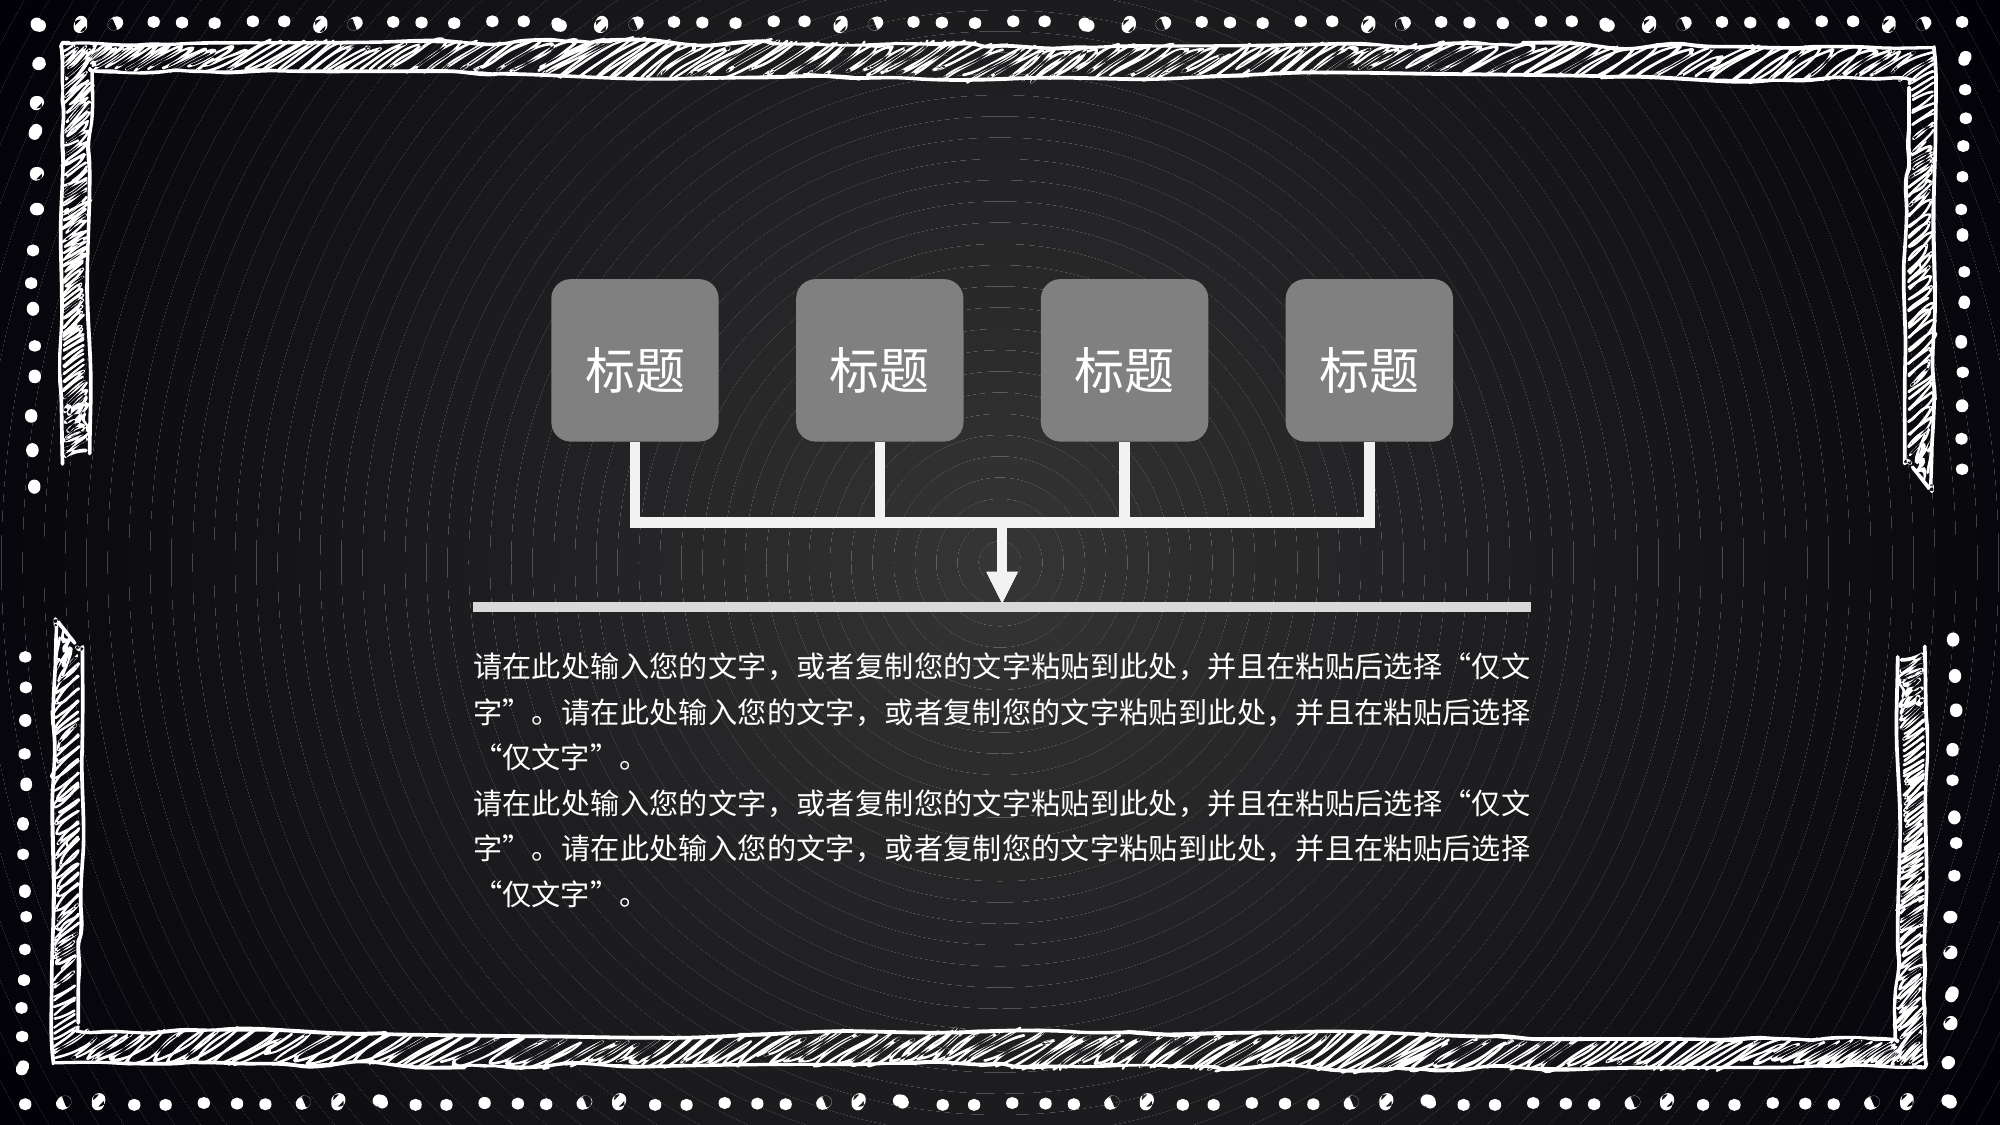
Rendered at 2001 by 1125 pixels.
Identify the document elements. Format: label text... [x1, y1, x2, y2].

text_box 标题 [1039, 278, 1210, 443]
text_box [1105, 338, 1267, 707]
text_box 请在此处输入您的文字，或者复制您的文字粘贴到此处，并且在粘贴后选择“仅文字”。请在此处输入您的文字，或者复制您的文字粘贴到此处，并且在粘贴后选择“仅文字”。 请在此处输入您的文字，或者复制您的文字粘贴到此处，并且在粘贴后选择“仅文字”。请在此处输入您的文字，或者复制您的文字粘贴到此处，并且在粘贴后选择“仅文字”。 [473, 612, 1532, 937]
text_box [982, 461, 1105, 584]
text_box 标题 [795, 278, 965, 443]
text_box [900, 461, 982, 584]
text_box 标题 [550, 278, 720, 443]
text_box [737, 338, 900, 706]
text_box 标题 [1284, 278, 1455, 443]
